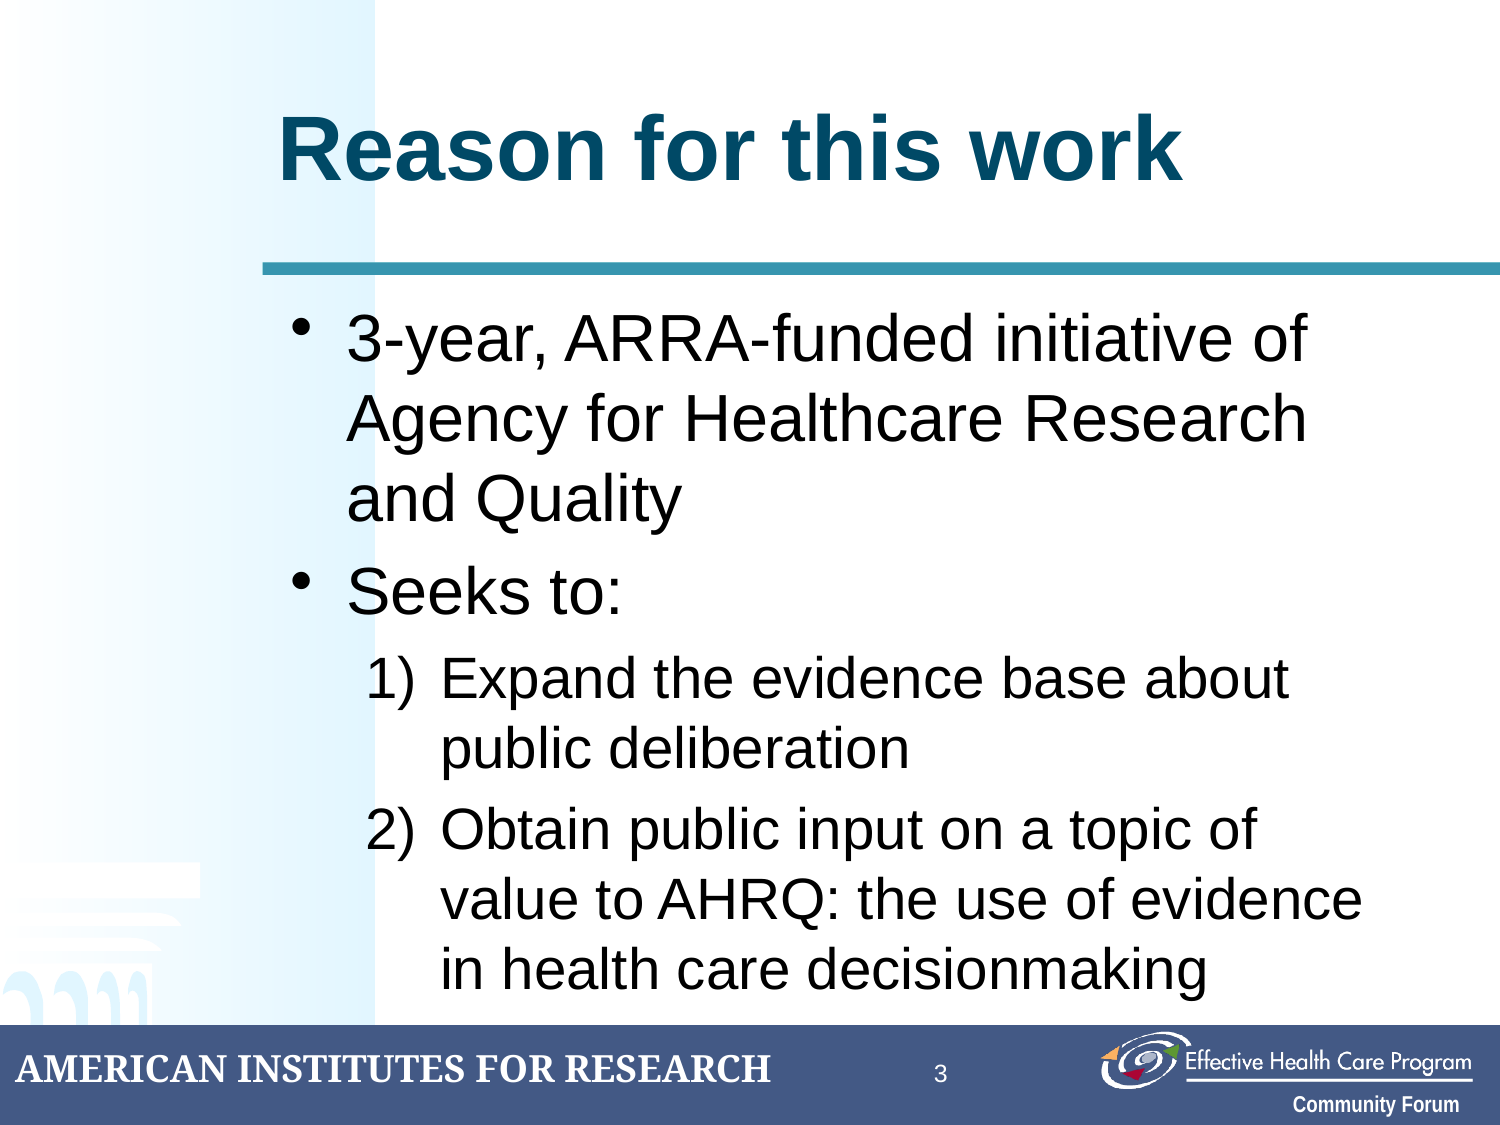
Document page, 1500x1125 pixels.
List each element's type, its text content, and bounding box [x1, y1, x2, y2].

picture [1100, 1031, 1473, 1089]
title Reason for this work [262, 49, 1475, 238]
list 3-year, ARRA-funded initiative of Agency for Healthcare Research and Quality Seeks to: Expand the evidence base about public deliberation Obtain public input on a topic of value to AHRQ: the use of evidence in health care decisionmaking [274, 287, 1401, 1026]
